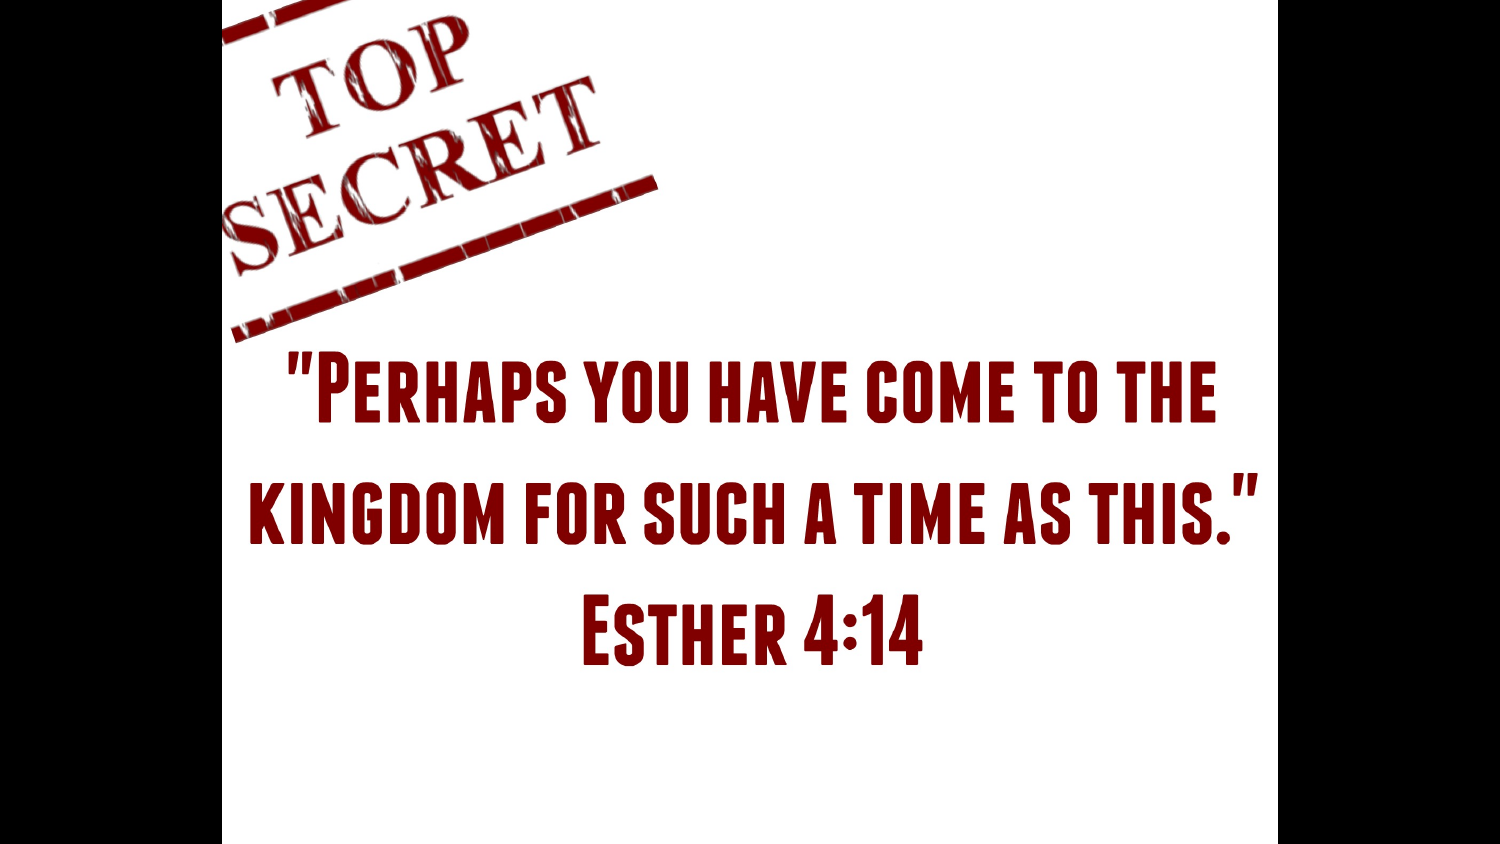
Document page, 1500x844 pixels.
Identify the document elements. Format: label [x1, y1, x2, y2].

picture [222, 0, 1278, 844]
